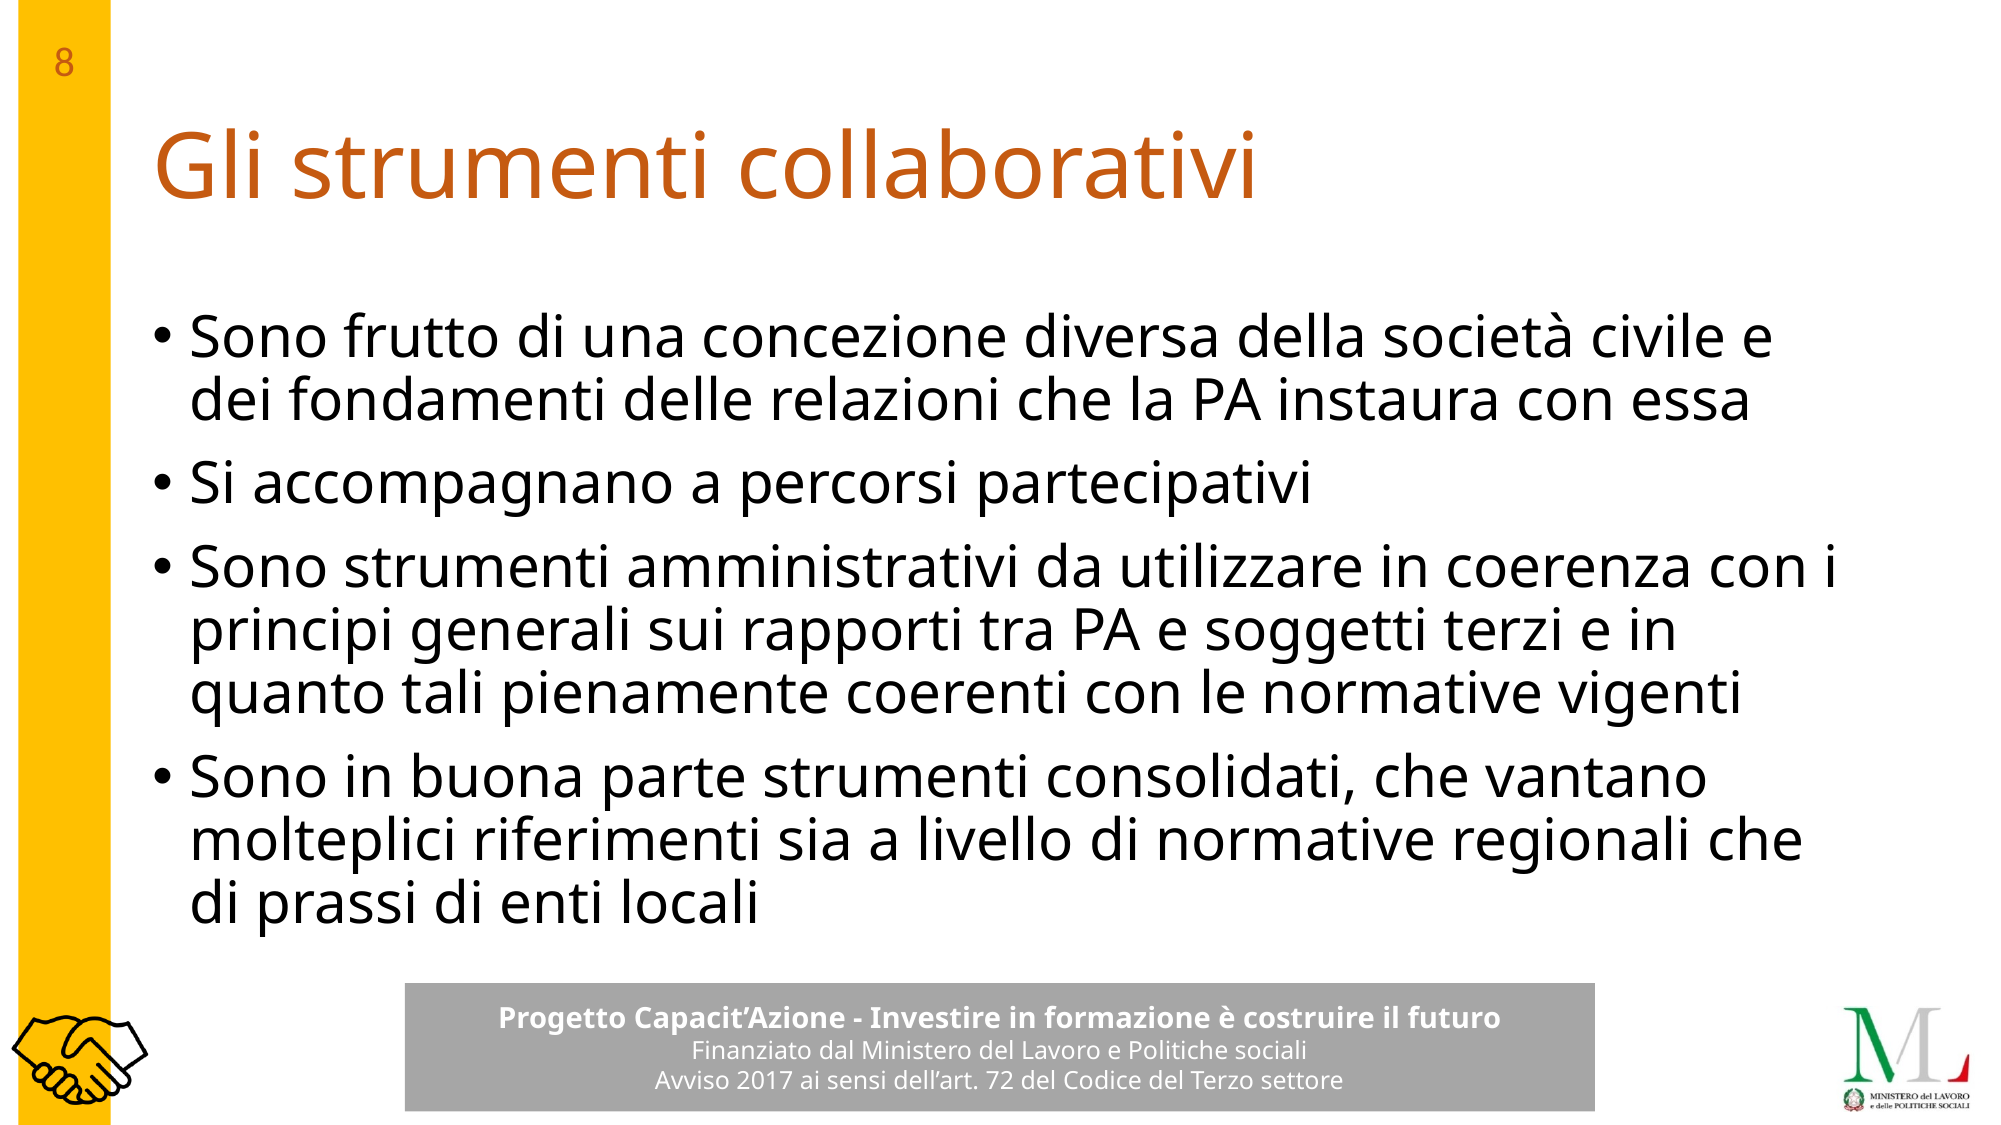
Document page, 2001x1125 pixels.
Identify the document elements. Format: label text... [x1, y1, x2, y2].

title Gli strumenti collaborativi [137, 59, 1863, 278]
slide_number 8 [1911, 1057, 1995, 1118]
picture [10, 1009, 149, 1109]
list Sono frutto di una concezione diversa della società civile e dei fondamenti delle relazioni che la PA instaura con essa Si accompagnano a percorsi partecipativi Sono strumenti amministrativi da utilizzare in coerenza con i principi generali sui rapporti tra PA e soggetti terzi e in quanto tali pienamente coerenti con le normative vigenti Sono in buona parte strumenti consolidati, che vantano molteplici riferimenti sia a livello di normative regionali che di prassi di enti locali [137, 299, 1863, 1066]
picture [1826, 1006, 1987, 1112]
